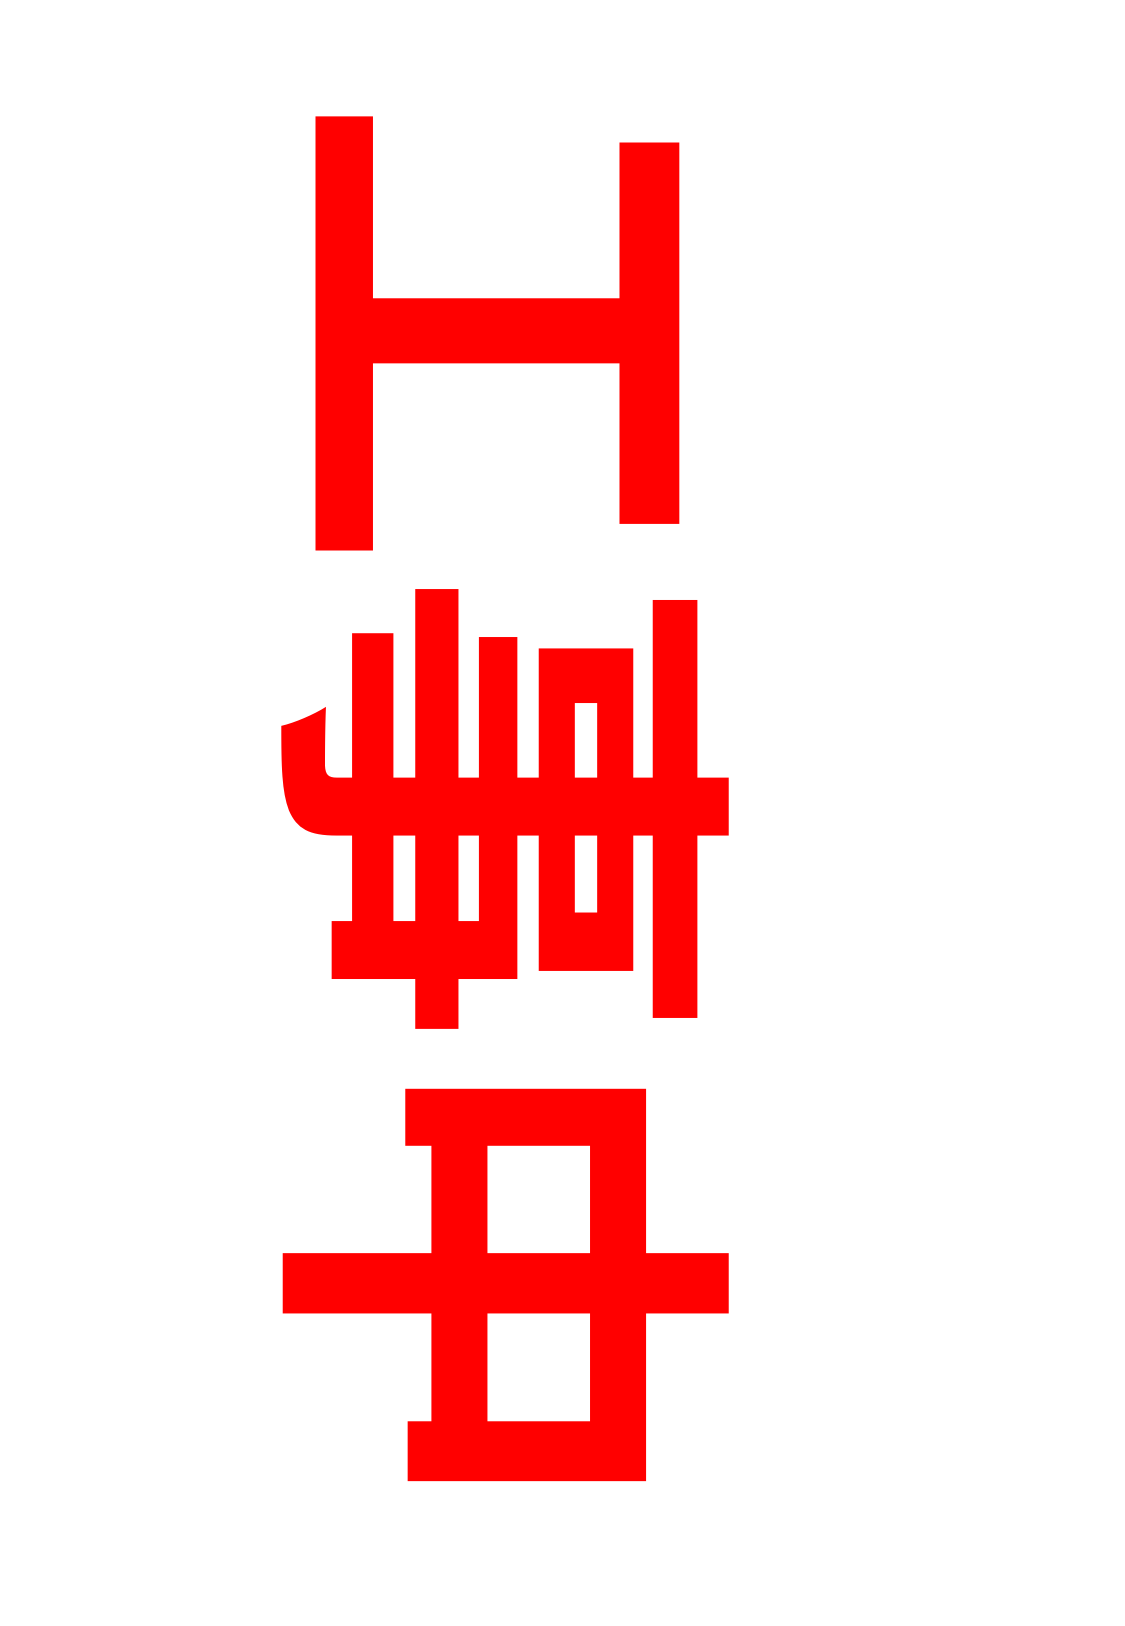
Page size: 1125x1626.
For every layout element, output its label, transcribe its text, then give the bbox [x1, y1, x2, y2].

text_box 工事中 [222, 80, 776, 1538]
